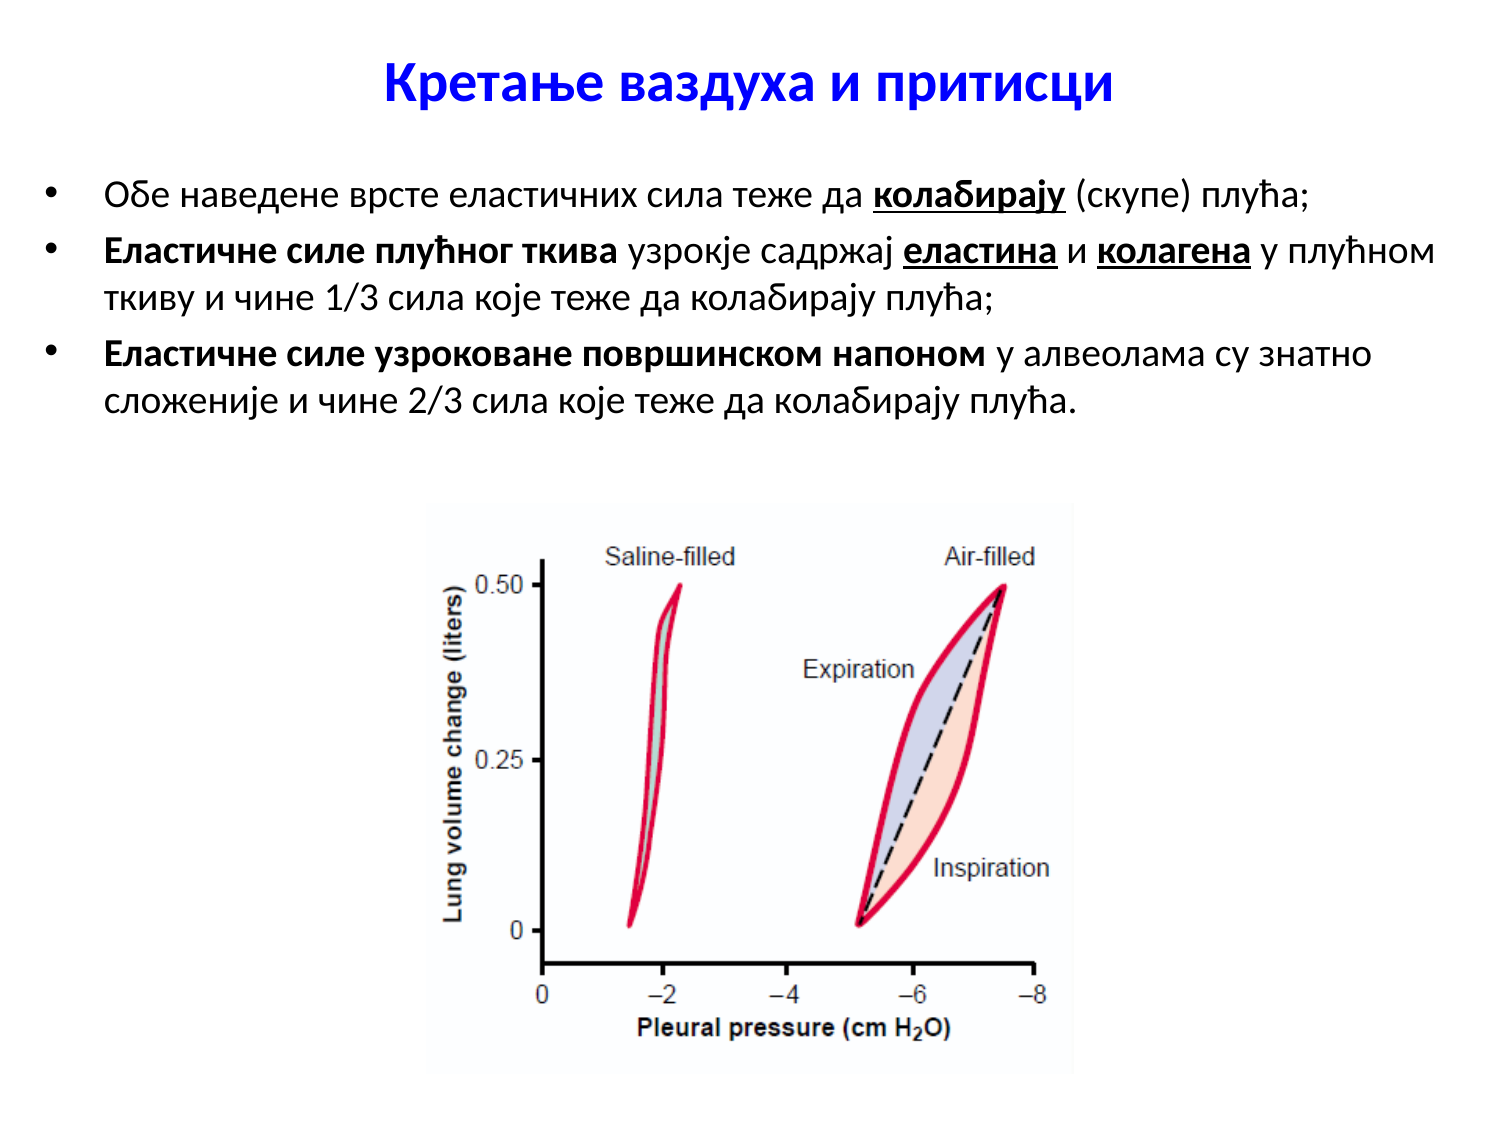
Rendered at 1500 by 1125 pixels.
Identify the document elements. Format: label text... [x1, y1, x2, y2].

list Обе наведене врсте еластичних сила теже да колабирају (скупе) плућа; Еластичне силе плућног ткива узрокје садржај еластина и колагена у плућном ткиву и чине 1/3 сила које теже да колабирају плућа; Еластичне силе узроковане површинском напоном у алвеолама су знатно сложеније и чине 2/3 сила које теже да колабирају плућа. [29, 160, 1471, 1083]
title Кретање ваздуха и притисци [0, 18, 1500, 138]
picture [426, 503, 1074, 1074]
